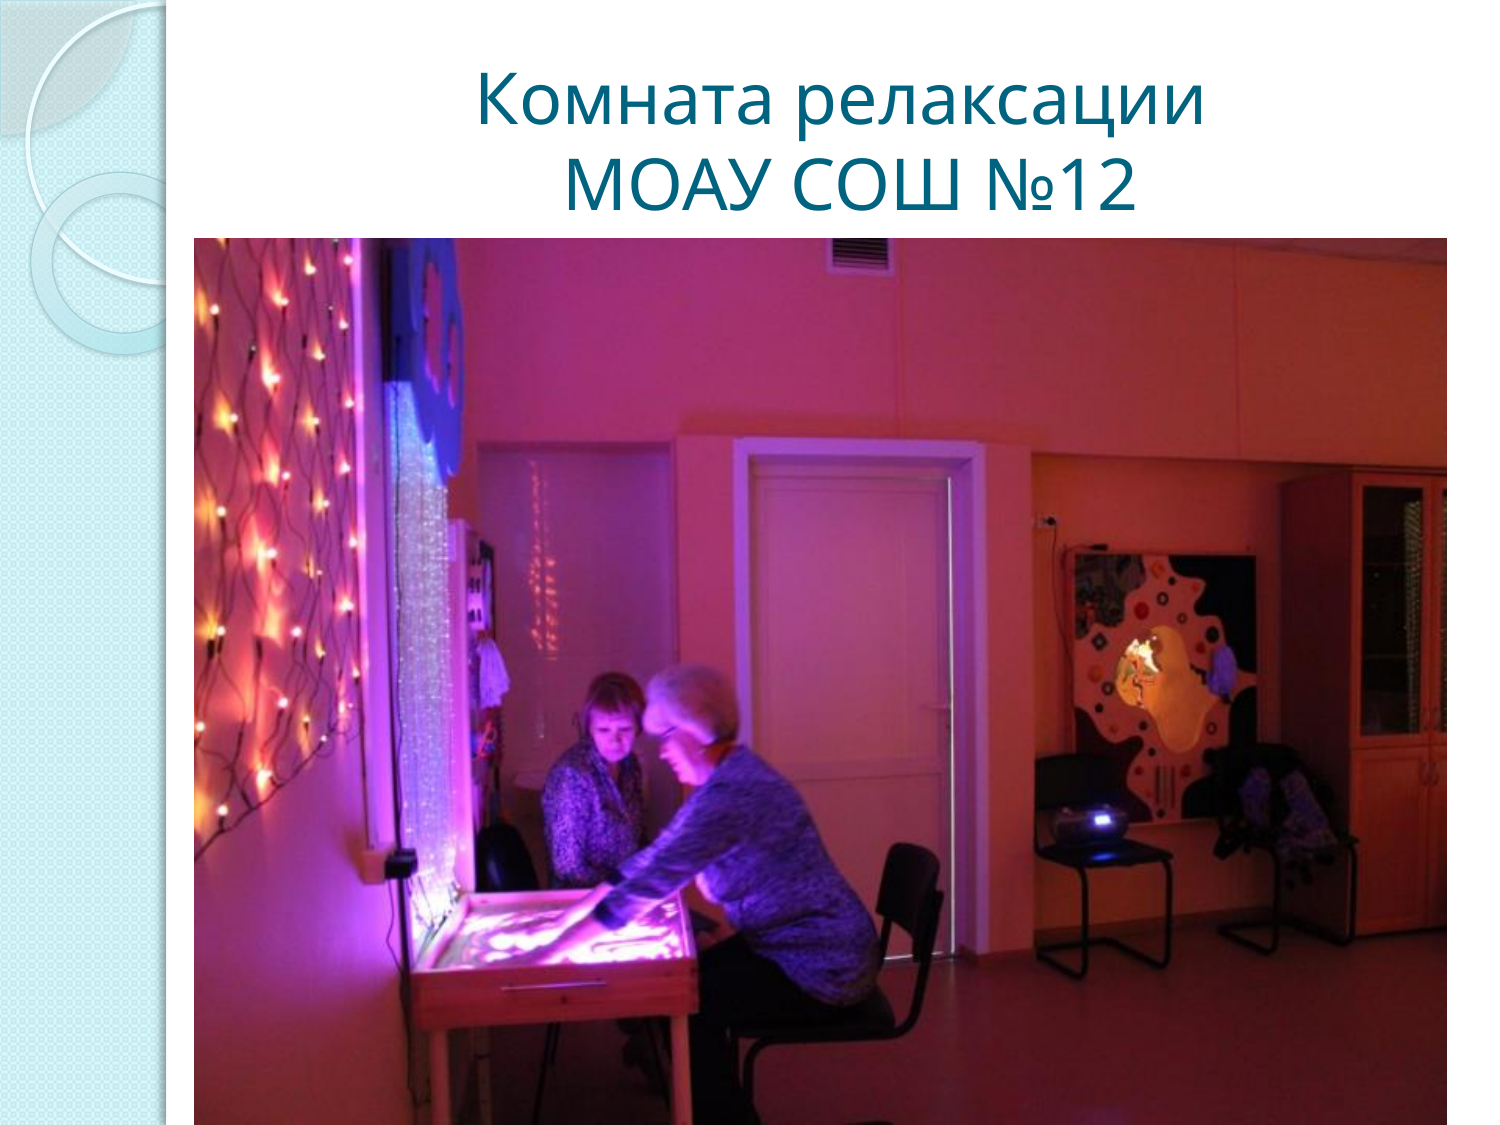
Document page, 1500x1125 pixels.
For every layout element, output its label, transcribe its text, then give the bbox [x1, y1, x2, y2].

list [194, 238, 1448, 1125]
title Комната релаксации МОАУ СОШ №12 [235, 45, 1466, 233]
